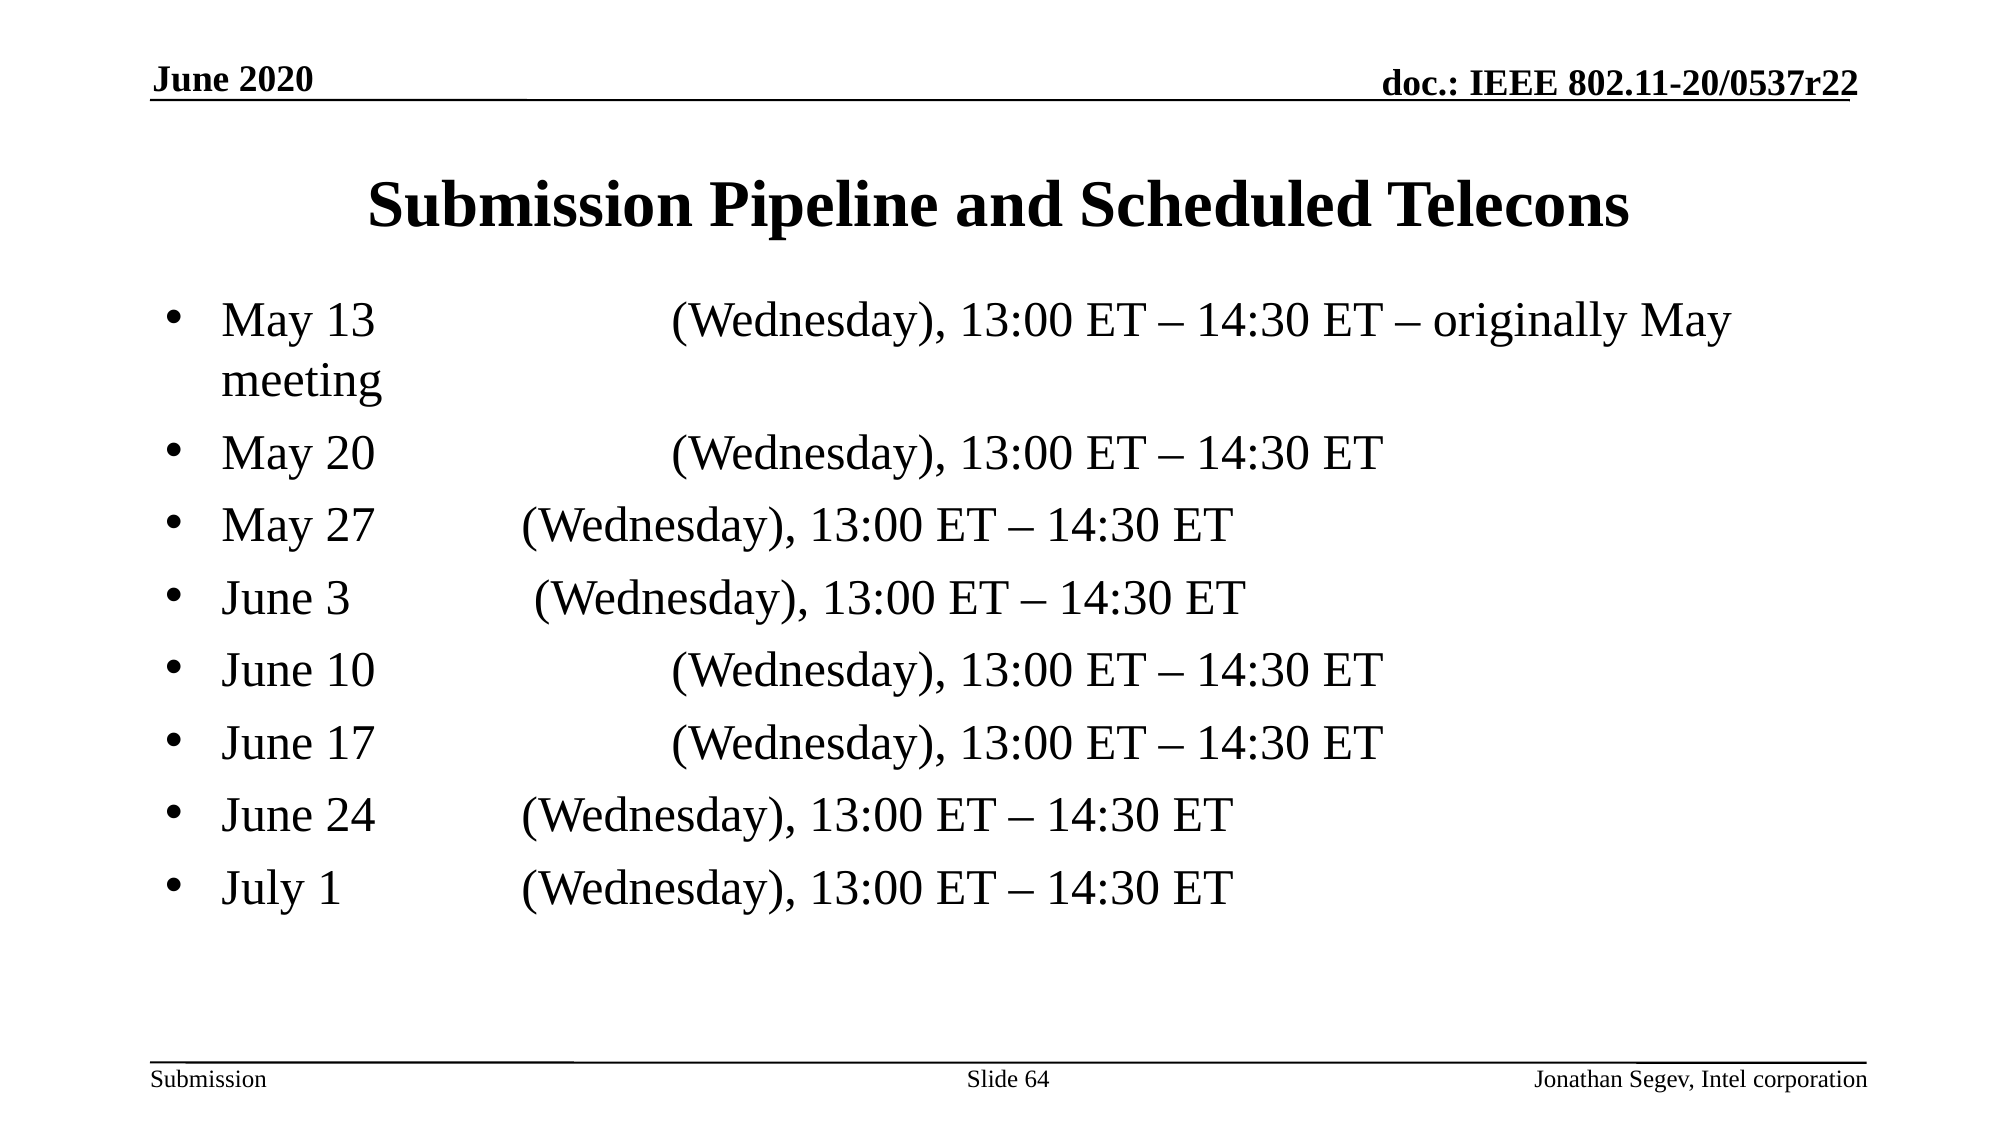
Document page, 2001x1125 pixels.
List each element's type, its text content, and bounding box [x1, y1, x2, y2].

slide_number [152, 54, 563, 100]
list May 13 (Wednesday), 13:00 ET – 14:30 ET – originally May meeting May 20 (Wednesday), 13:00 ET – 14:30 ET May 27 (Wednesday), 13:00 ET – 14:30 ET June 3 (Wednesday), 13:00 ET – 14:30 ET June 10 (Wednesday), 13:00 ET – 14:30 ET June 17 (Wednesday), 13:00 ET – 14:30 ET June 24 (Wednesday), 13:00 ET – 14:30 ET July 1 (Wednesday), 13:00 ET – 14:30 ET [149, 278, 1850, 670]
title Submission Pipeline and Scheduled Telecons [149, 112, 1850, 278]
footer Jonathan Segev, Intel corporation [1171, 1061, 1869, 1093]
slide_number Slide 64 [950, 1061, 1067, 1123]
